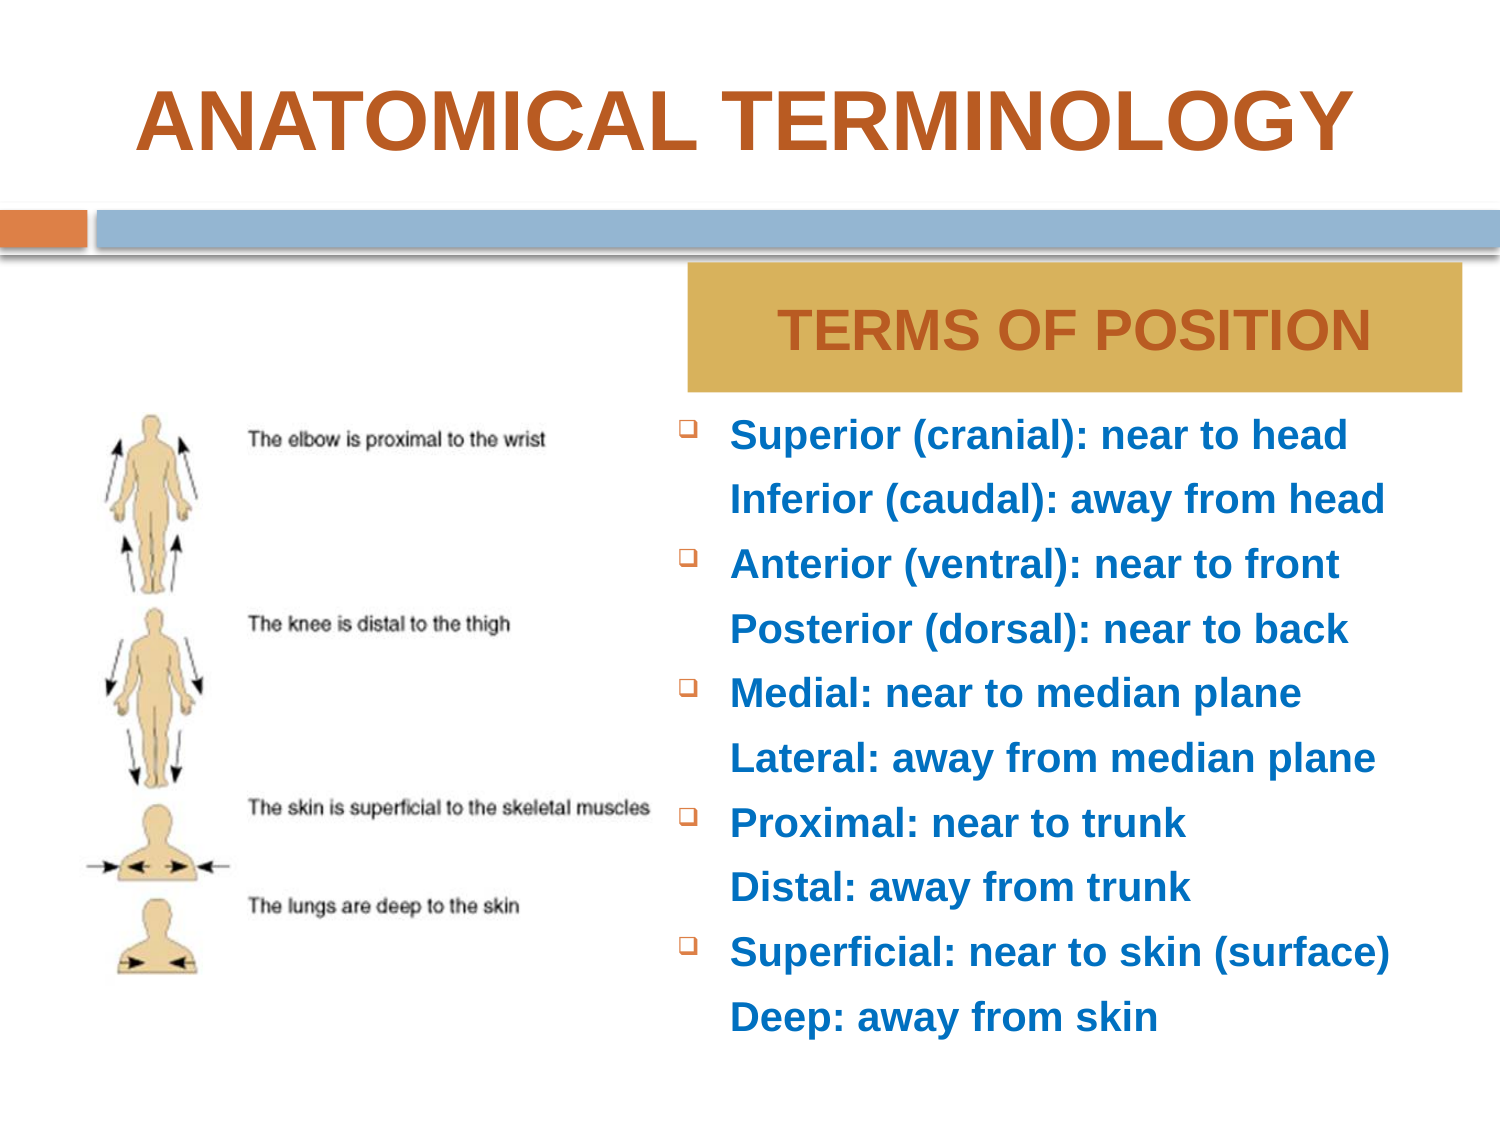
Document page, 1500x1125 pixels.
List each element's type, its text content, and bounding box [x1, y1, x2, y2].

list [62, 412, 671, 992]
list Superior (cranial): near to head Inferior (caudal): away from head Anterior (ventral): near to front Posterior (dorsal): near to back Medial: near to median plane Lateral: away from median plane Proximal: near to trunk Distal: away from trunk Superficial: near to skin (surface) Deep: away from skin [662, 399, 1463, 1088]
title ANATOMICAL TERMINOLOGY [87, 44, 1425, 188]
list TERMS OF POSITION [687, 262, 1463, 393]
